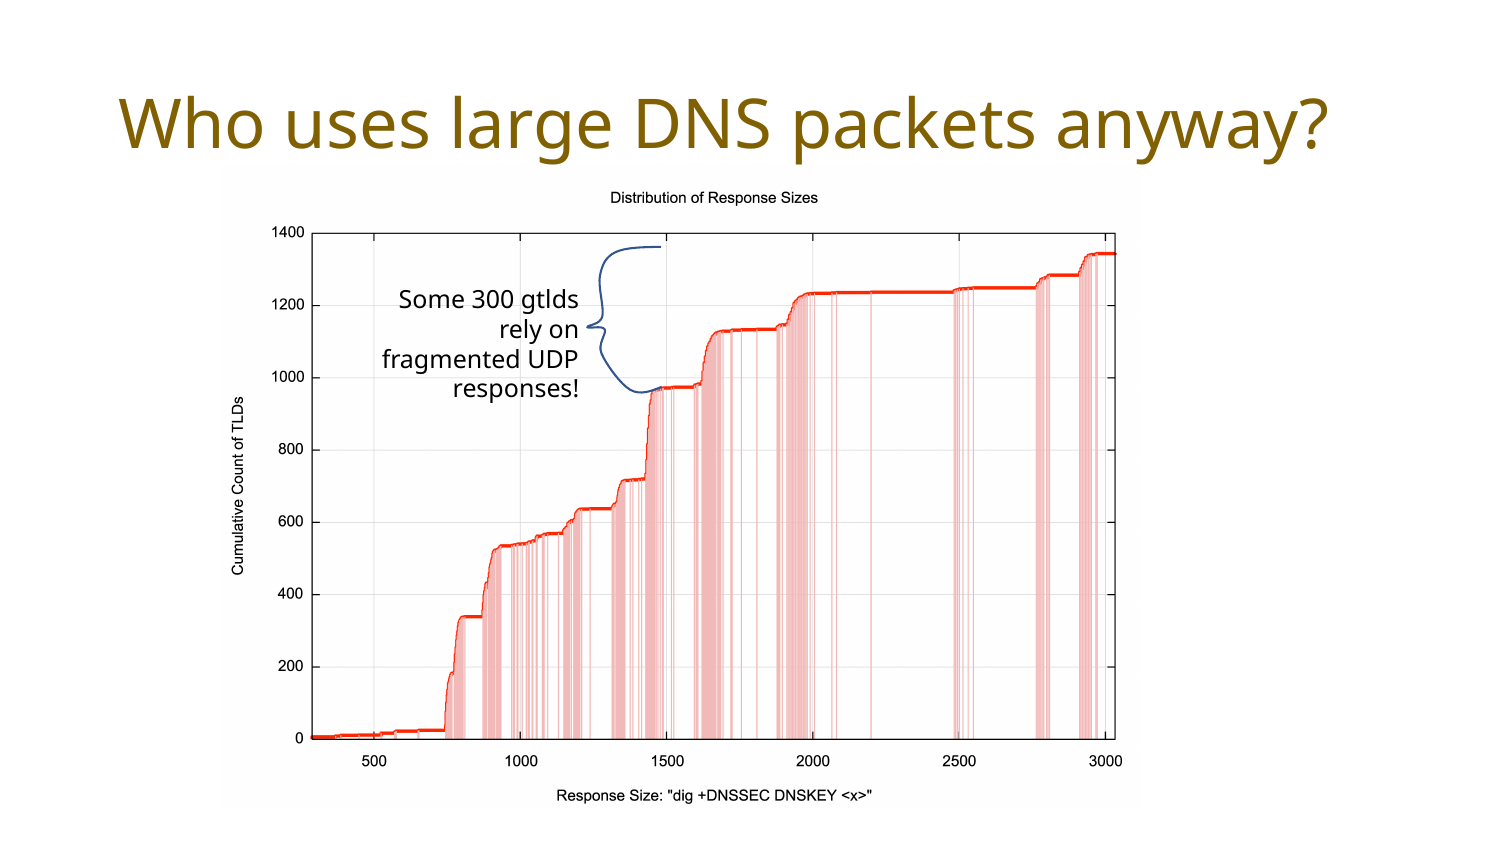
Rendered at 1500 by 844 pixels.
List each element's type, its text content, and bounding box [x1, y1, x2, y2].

picture [220, 165, 1142, 813]
title Who uses large DNS packets anyway? [103, 44, 1450, 208]
